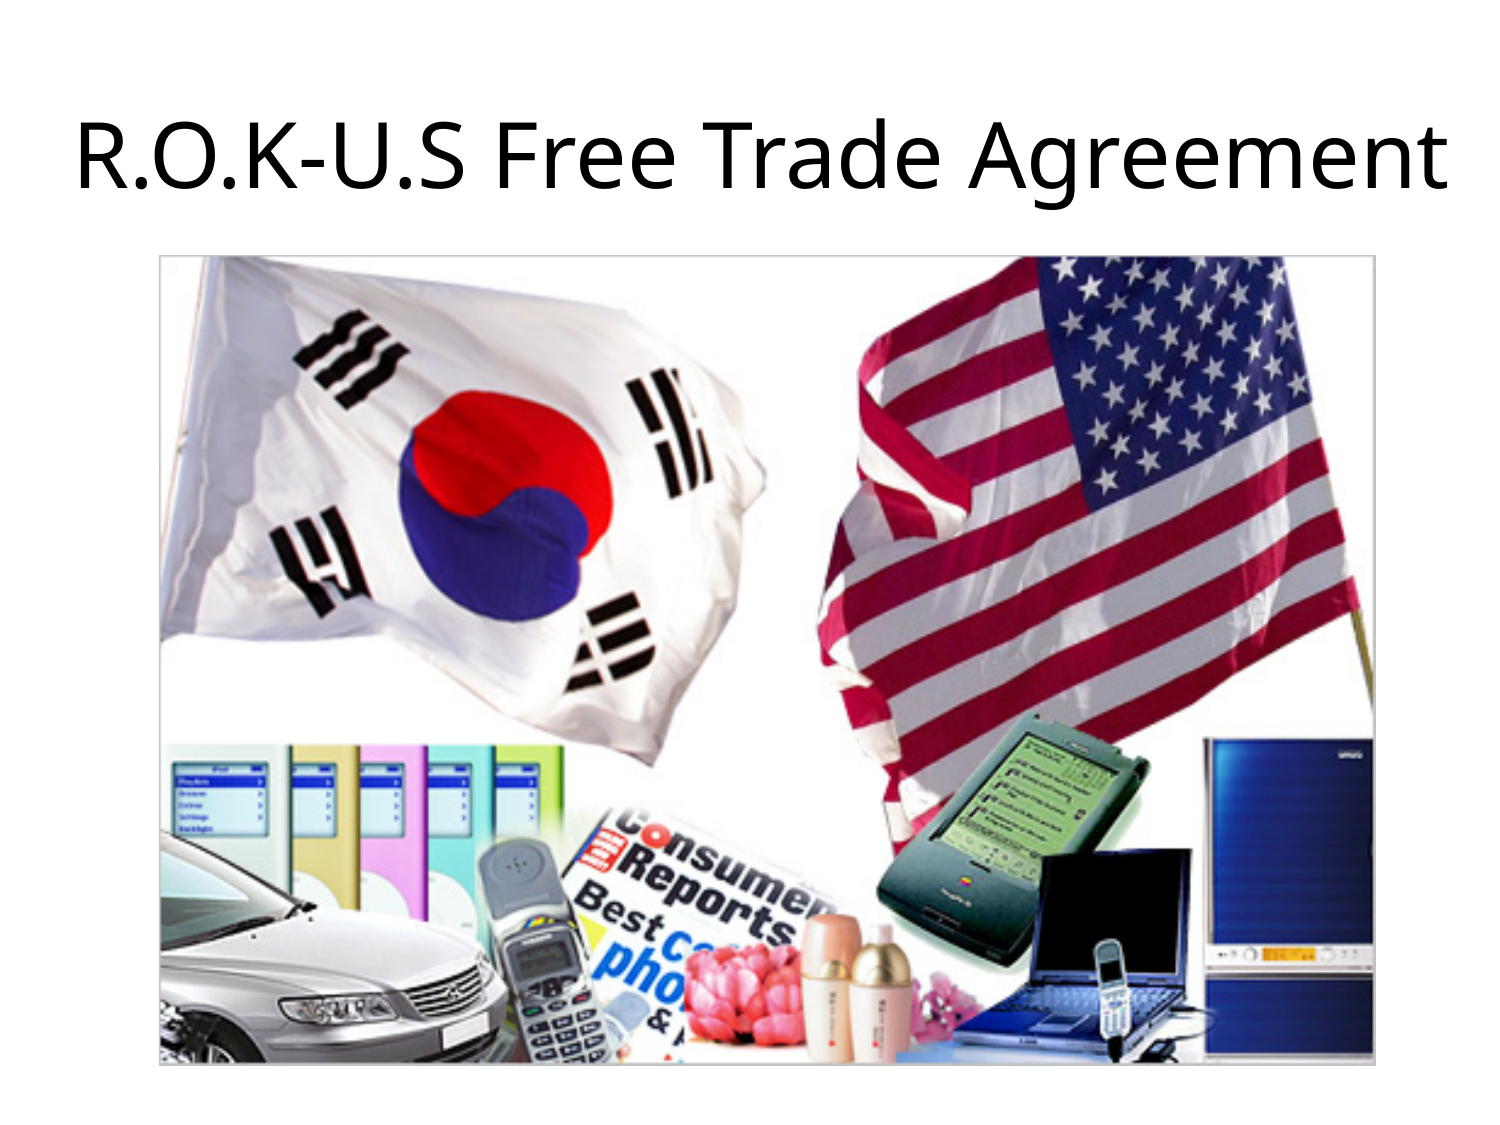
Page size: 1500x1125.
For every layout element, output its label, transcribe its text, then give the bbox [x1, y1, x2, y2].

title R.O.K-U.S Free Trade Agreement [53, 30, 1471, 273]
picture [159, 255, 1377, 1066]
